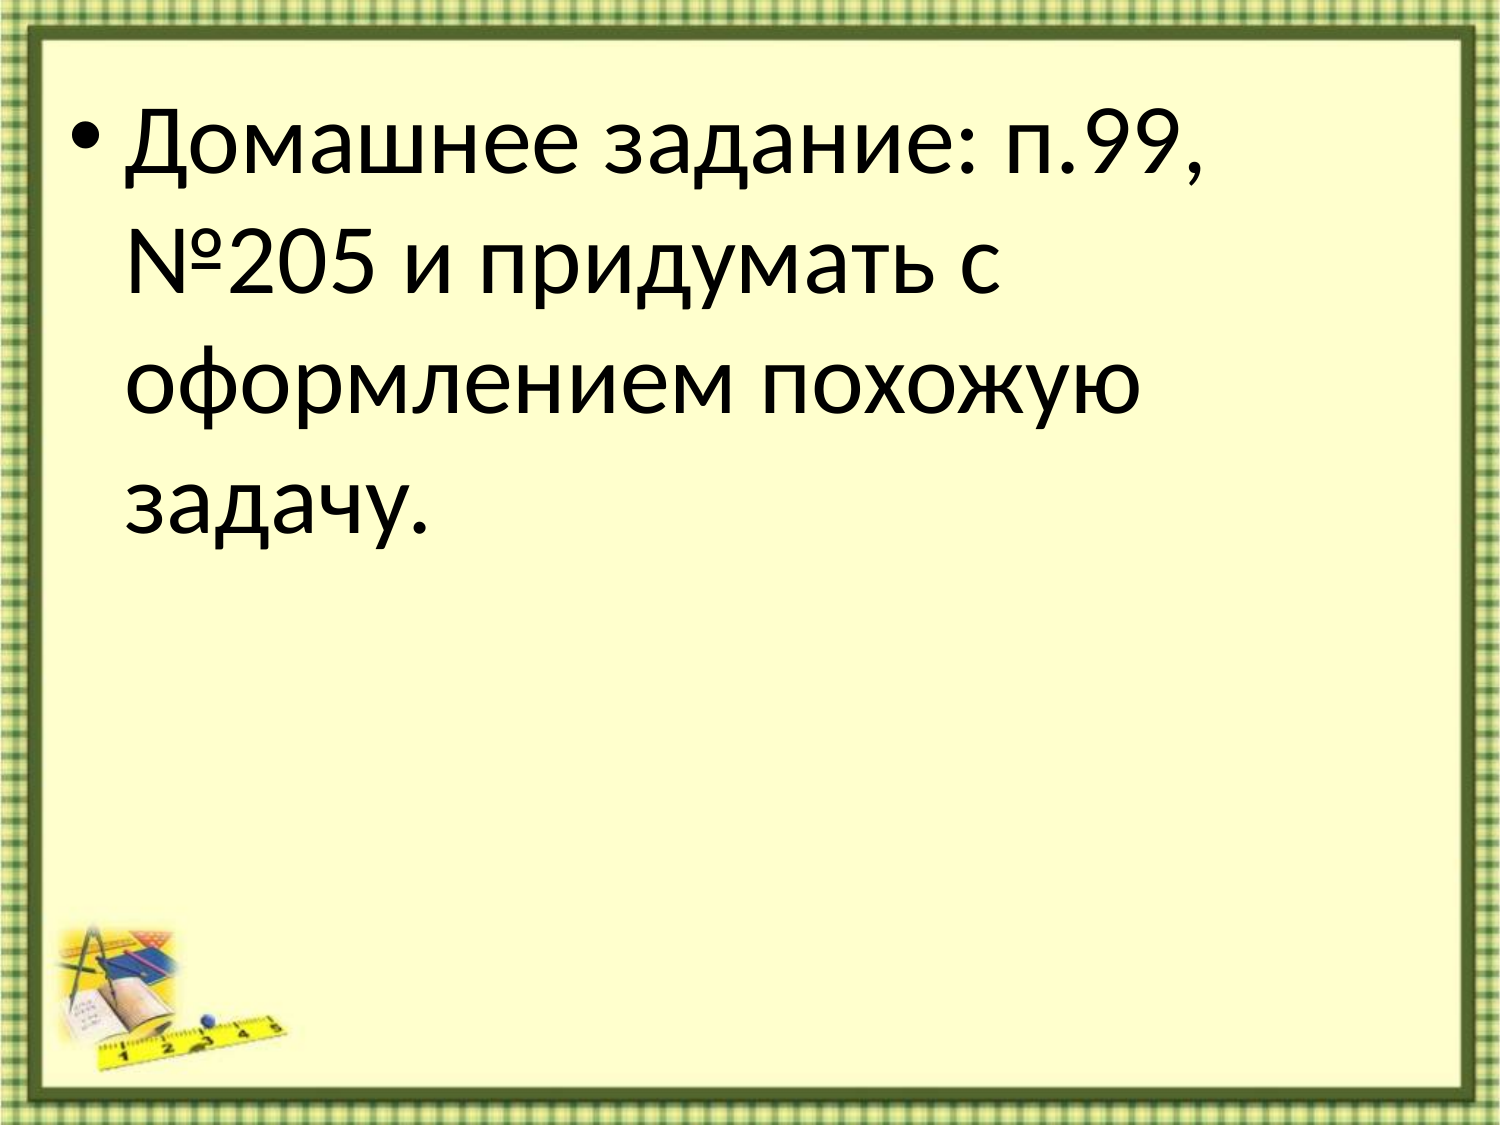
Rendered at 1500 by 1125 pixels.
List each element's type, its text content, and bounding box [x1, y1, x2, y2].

list Домашнее задание: п.99, №205 и придумать с оформлением похожую задачу. [53, 66, 1404, 809]
picture [0, 0, 1500, 1125]
